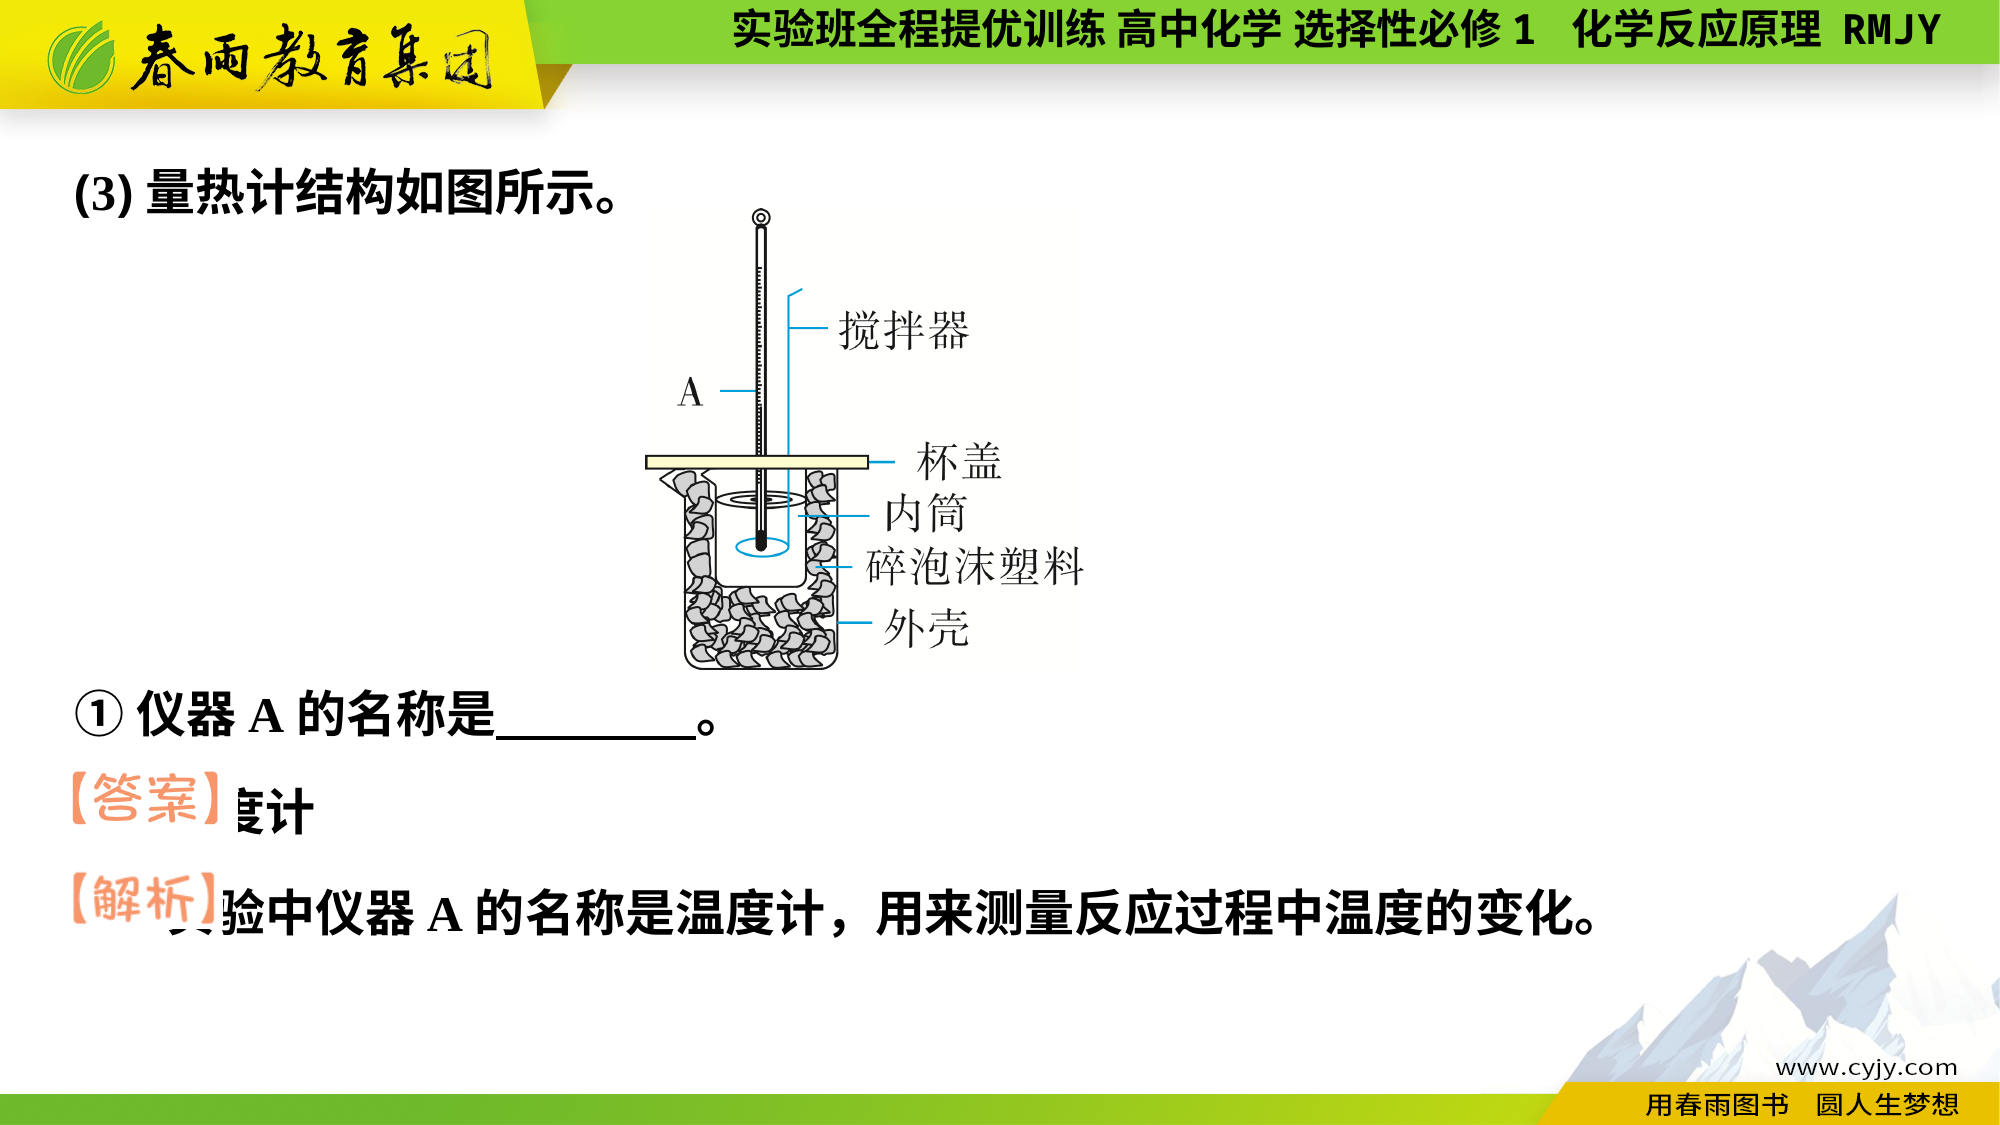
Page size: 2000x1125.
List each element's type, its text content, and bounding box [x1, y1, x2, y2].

text_box 温度计 [59, 757, 1944, 843]
picture [0, 0, 2000, 1125]
list (3)量热计结构如图所示。 ①仪器A的名称是 。 [59, 122, 1944, 757]
text_box 实验中仪器A的名称是温度计，用来测量反应过程中温度的变化。 [59, 843, 1944, 949]
